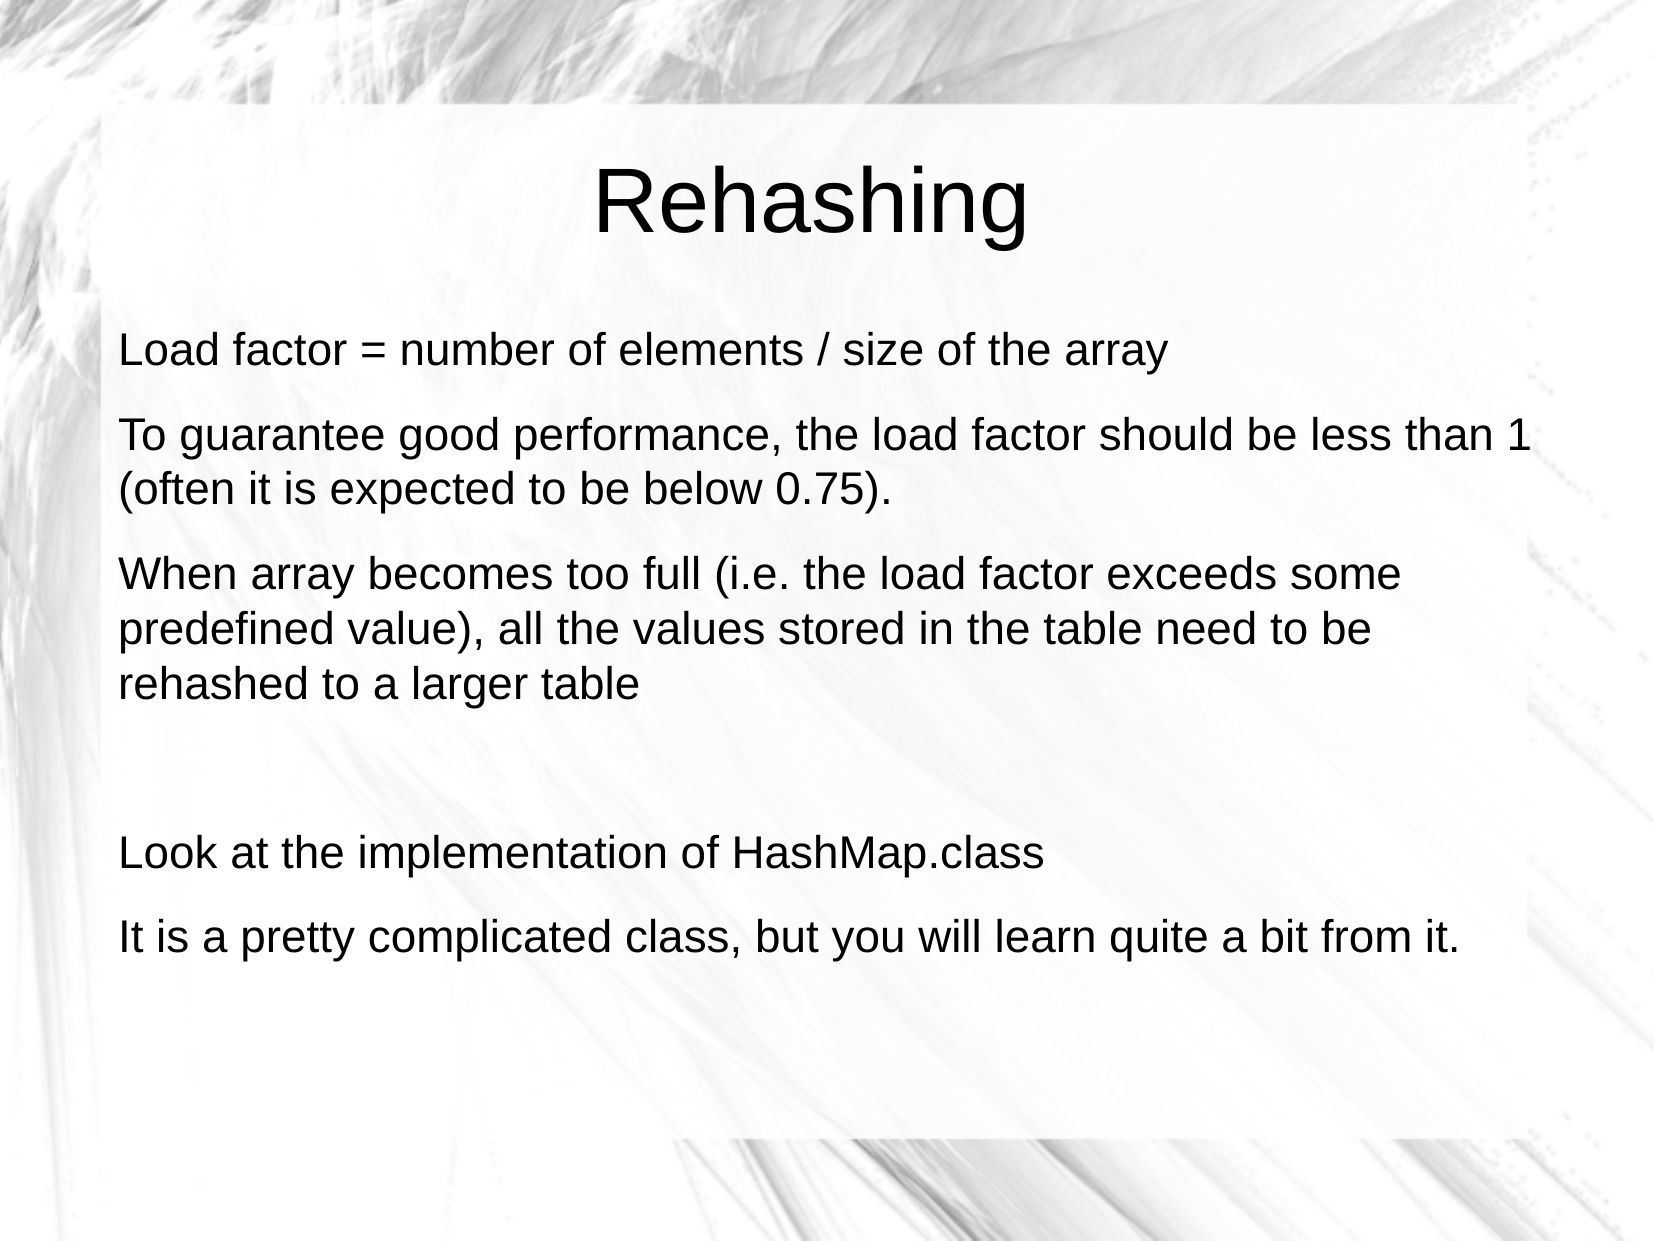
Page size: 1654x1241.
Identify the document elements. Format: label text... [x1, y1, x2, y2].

list Load factor = number of elements / size of the array To guarantee good performance, the load factor should be less than 1 (often it is expected to be below 0.75). When array becomes too full (i.e. the load factor exceeds some predefined value), all the values stored in the table need to be rehashed to a larger table Look at the implementation of HashMap.class It is a pretty complicated class, but you will learn quite a bit from it. [118, 319, 1571, 1102]
picture [0, 0, 1654, 1241]
title Rehashing [118, 112, 1506, 281]
